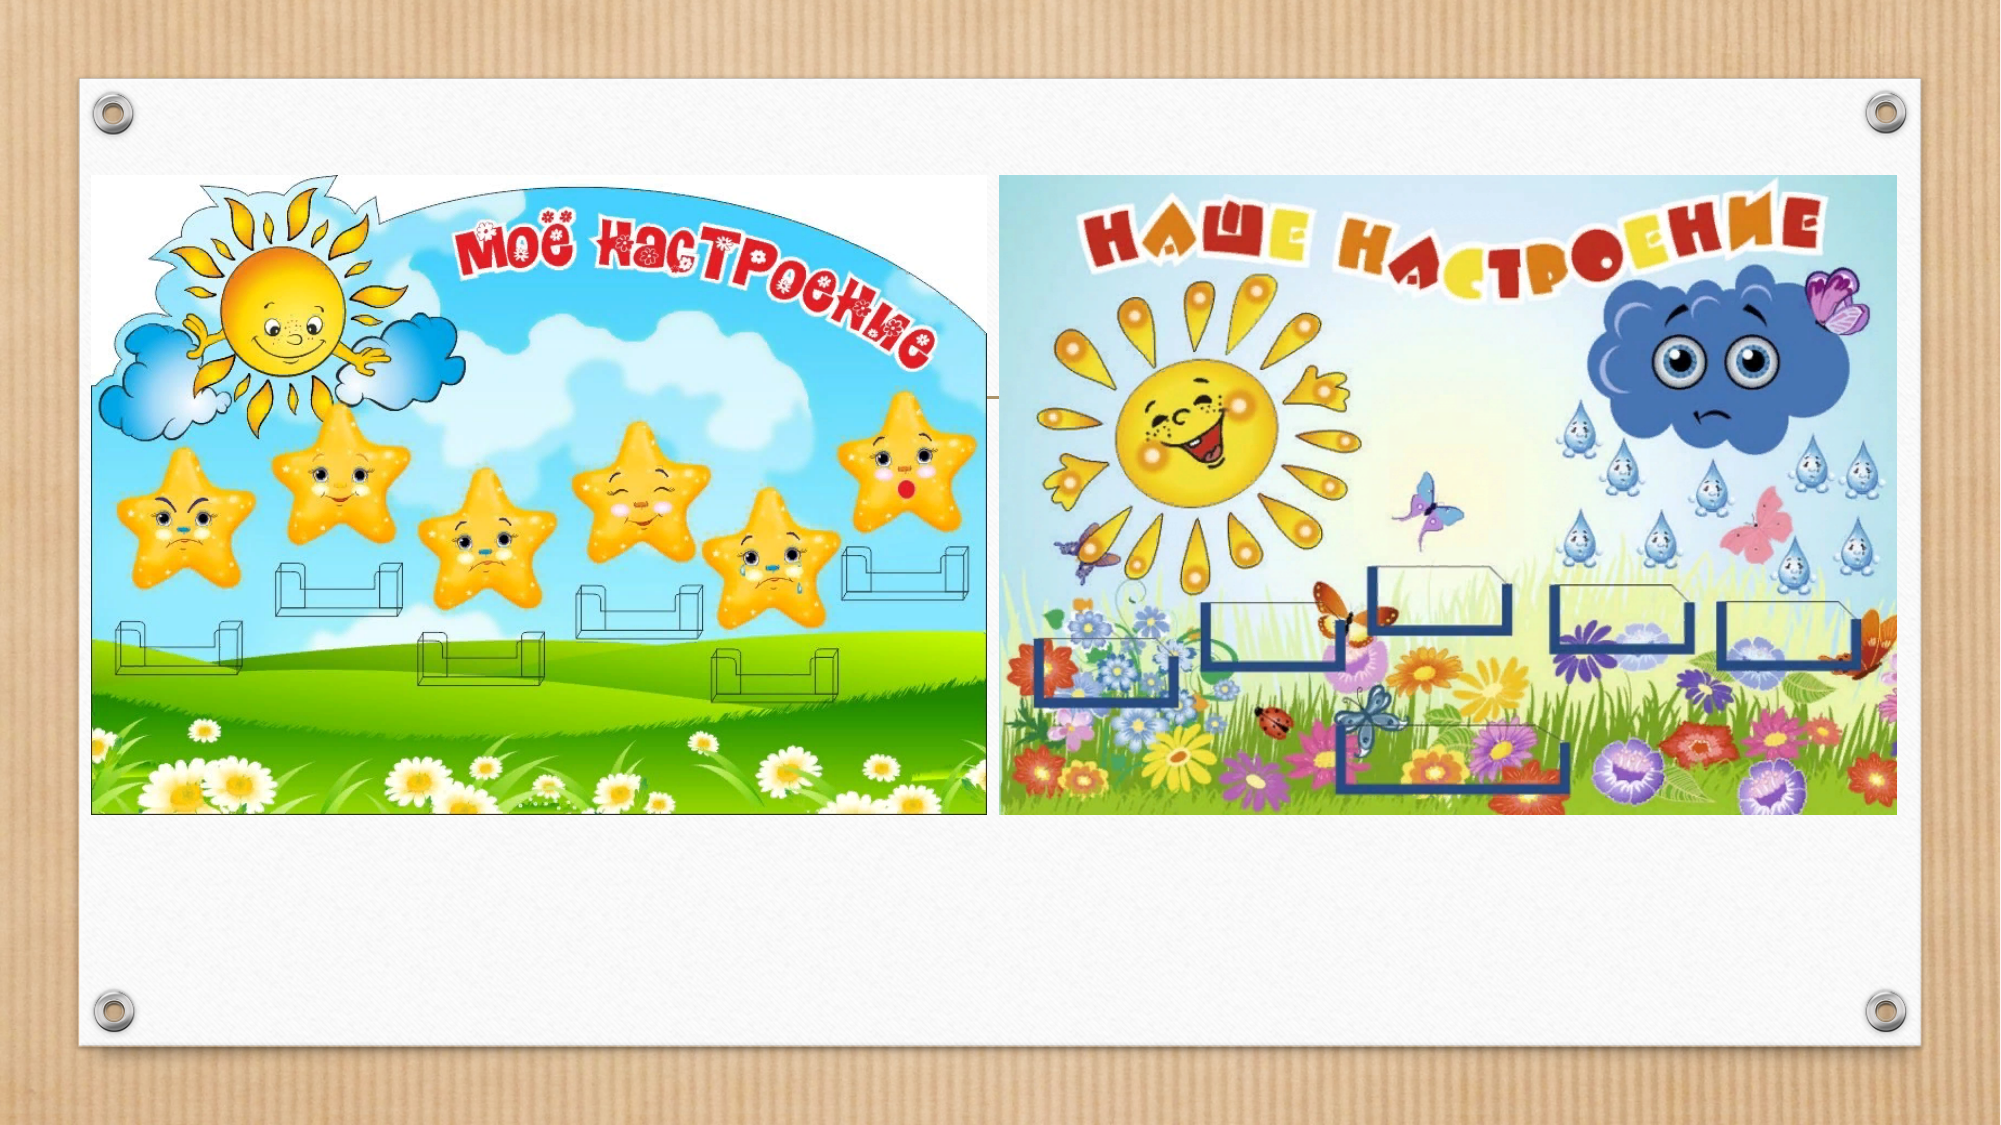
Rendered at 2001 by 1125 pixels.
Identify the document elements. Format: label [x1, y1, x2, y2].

picture [0, 0, 2001, 1125]
list [91, 175, 987, 816]
